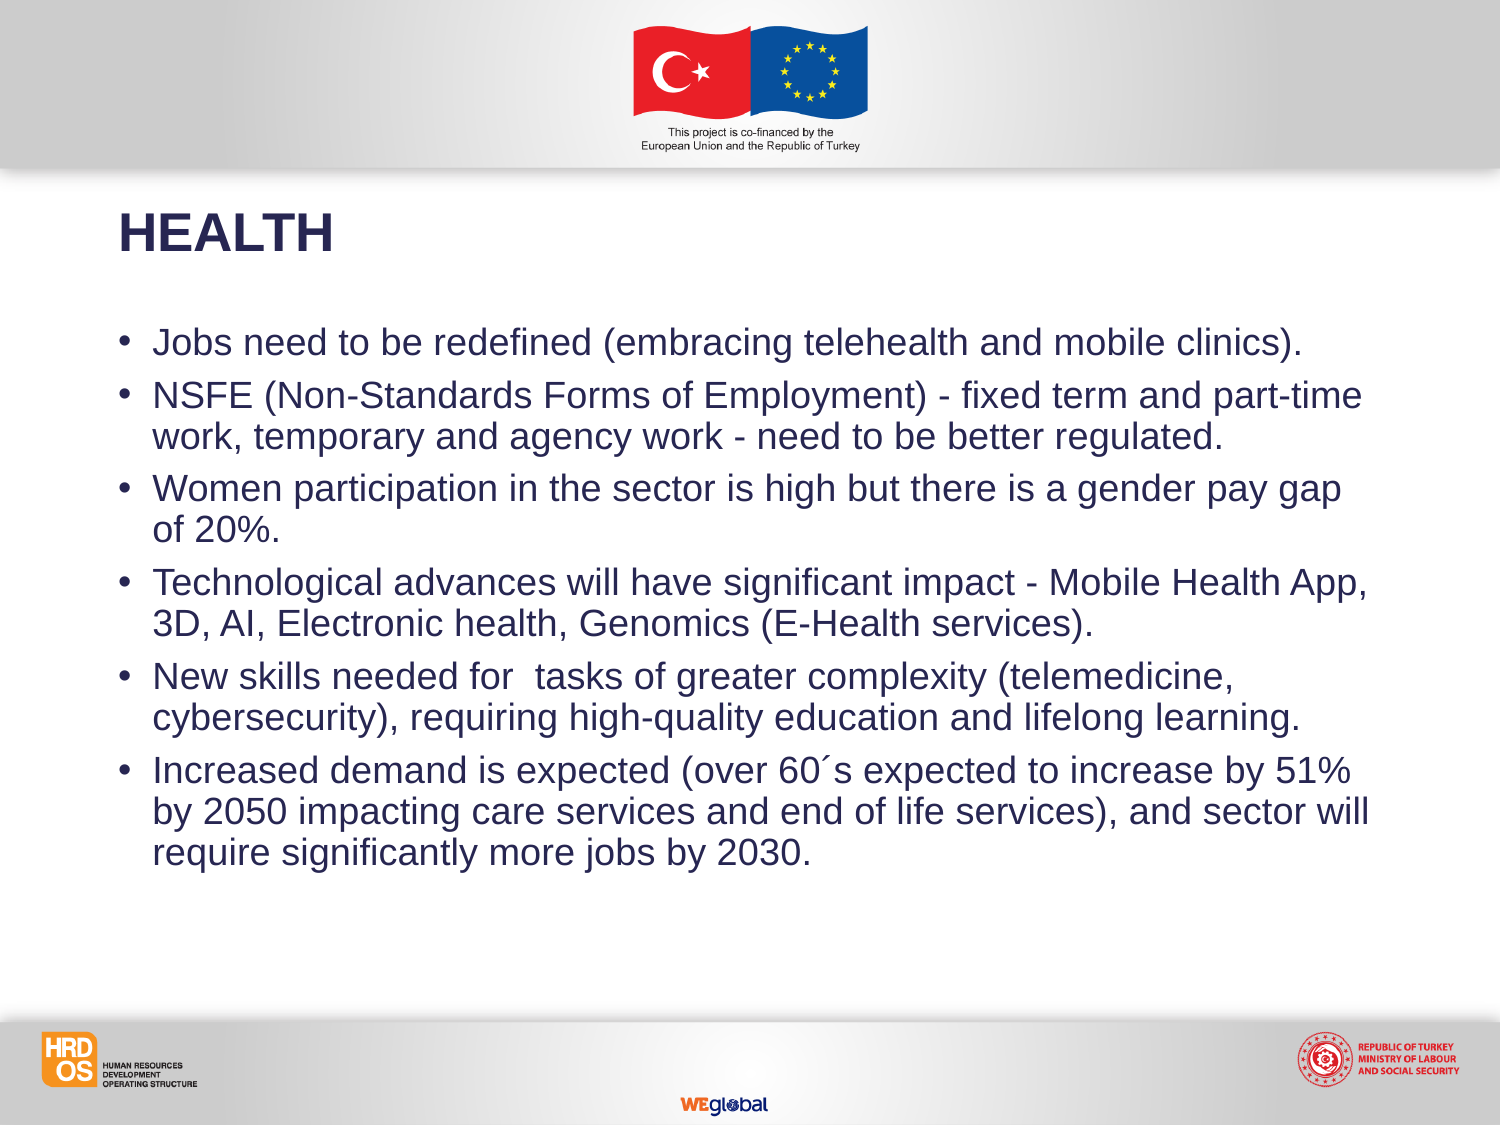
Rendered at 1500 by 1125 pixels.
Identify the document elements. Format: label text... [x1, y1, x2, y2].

list HEALTH Jobs need to be redefined (embracing telehealth and mobile clinics). NSFE (Non-Standards Forms of Employment) - fixed term and part-time work, temporary and agency work - need to be better regulated. Women participation in the sector is high but there is a gender pay gap of 20%. Technological advances will have significant impact - Mobile Health App, 3D, AI, Electronic health, Genomics (E-Health services). New skills needed for tasks of greater complexity (telemedicine, cybersecurity), requiring high-quality education and lifelong learning. Increased demand is expected (over 60´s expected to increase by 51% by 2050 impacting care services and end of life services), and sector will require significantly more jobs by 2030. [103, 196, 1397, 1005]
picture [0, 0, 1500, 1125]
